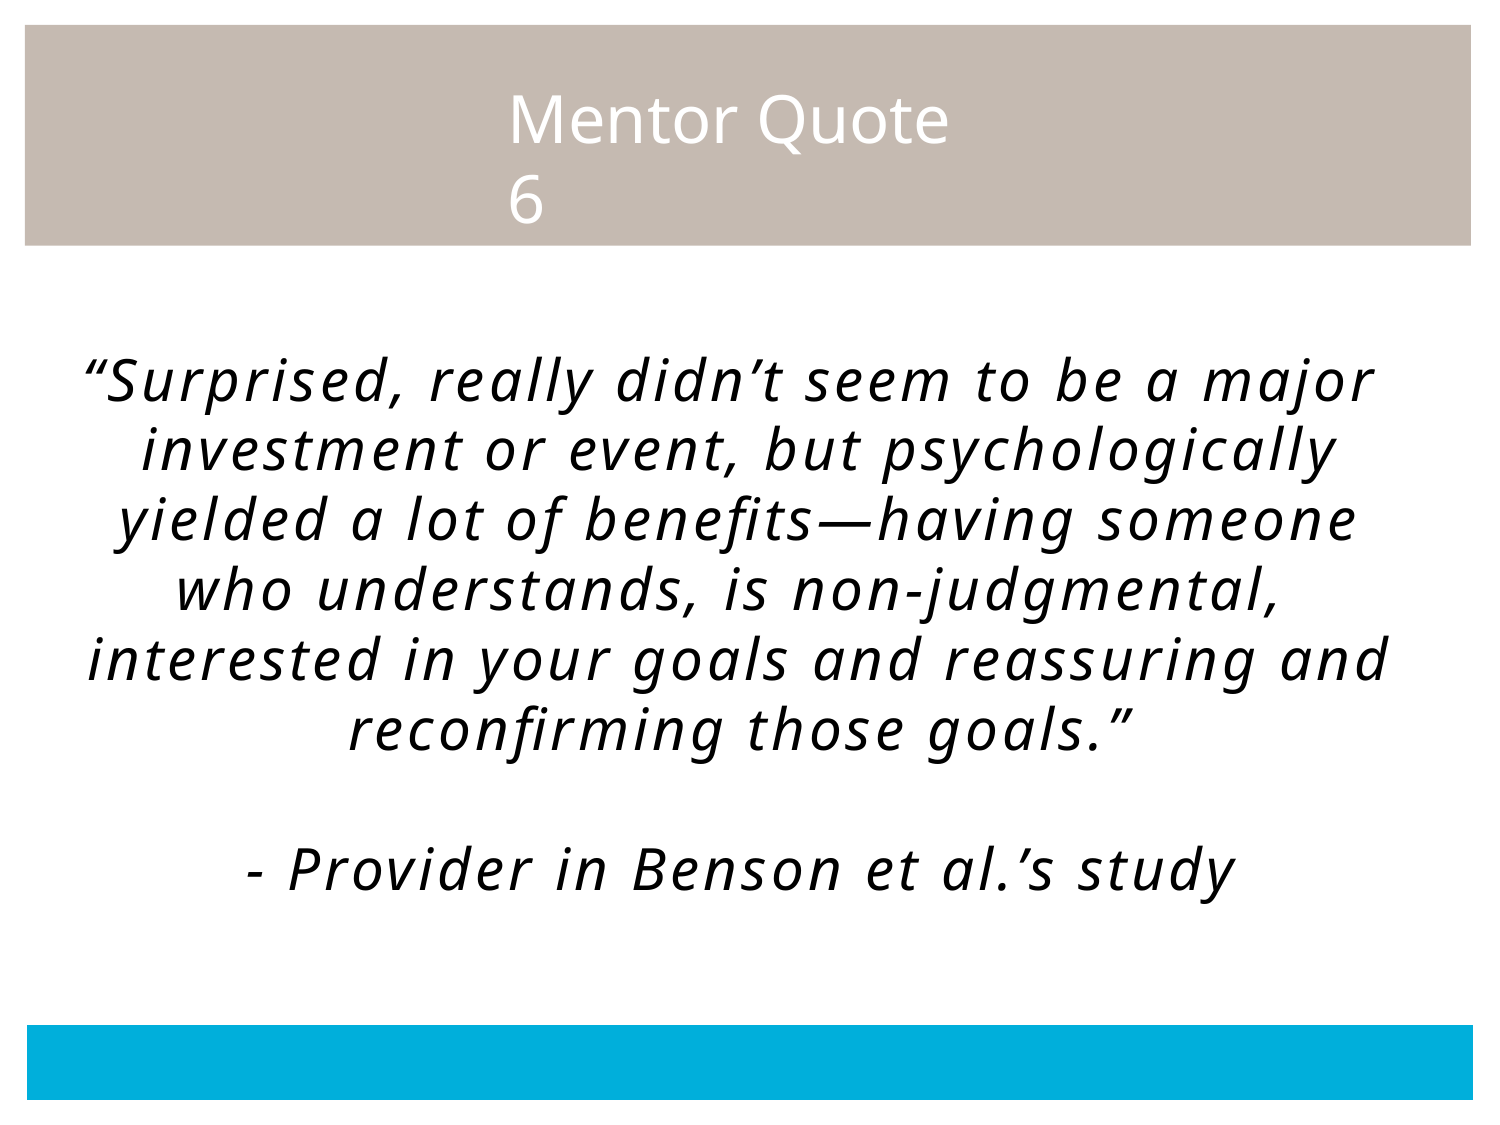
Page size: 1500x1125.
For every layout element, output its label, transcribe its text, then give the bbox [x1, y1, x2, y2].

title “Surprised, really didn’t seem to be a major investment or event, but psychologically yielded a lot of benefits—having someone who understands, is non-judgmental, interested in your goals and reassuring and reconfirming those goals.” - Provider in Benson et al.’s study [65, 236, 1417, 1009]
text_box Mentor Quote 6 [492, 69, 990, 244]
